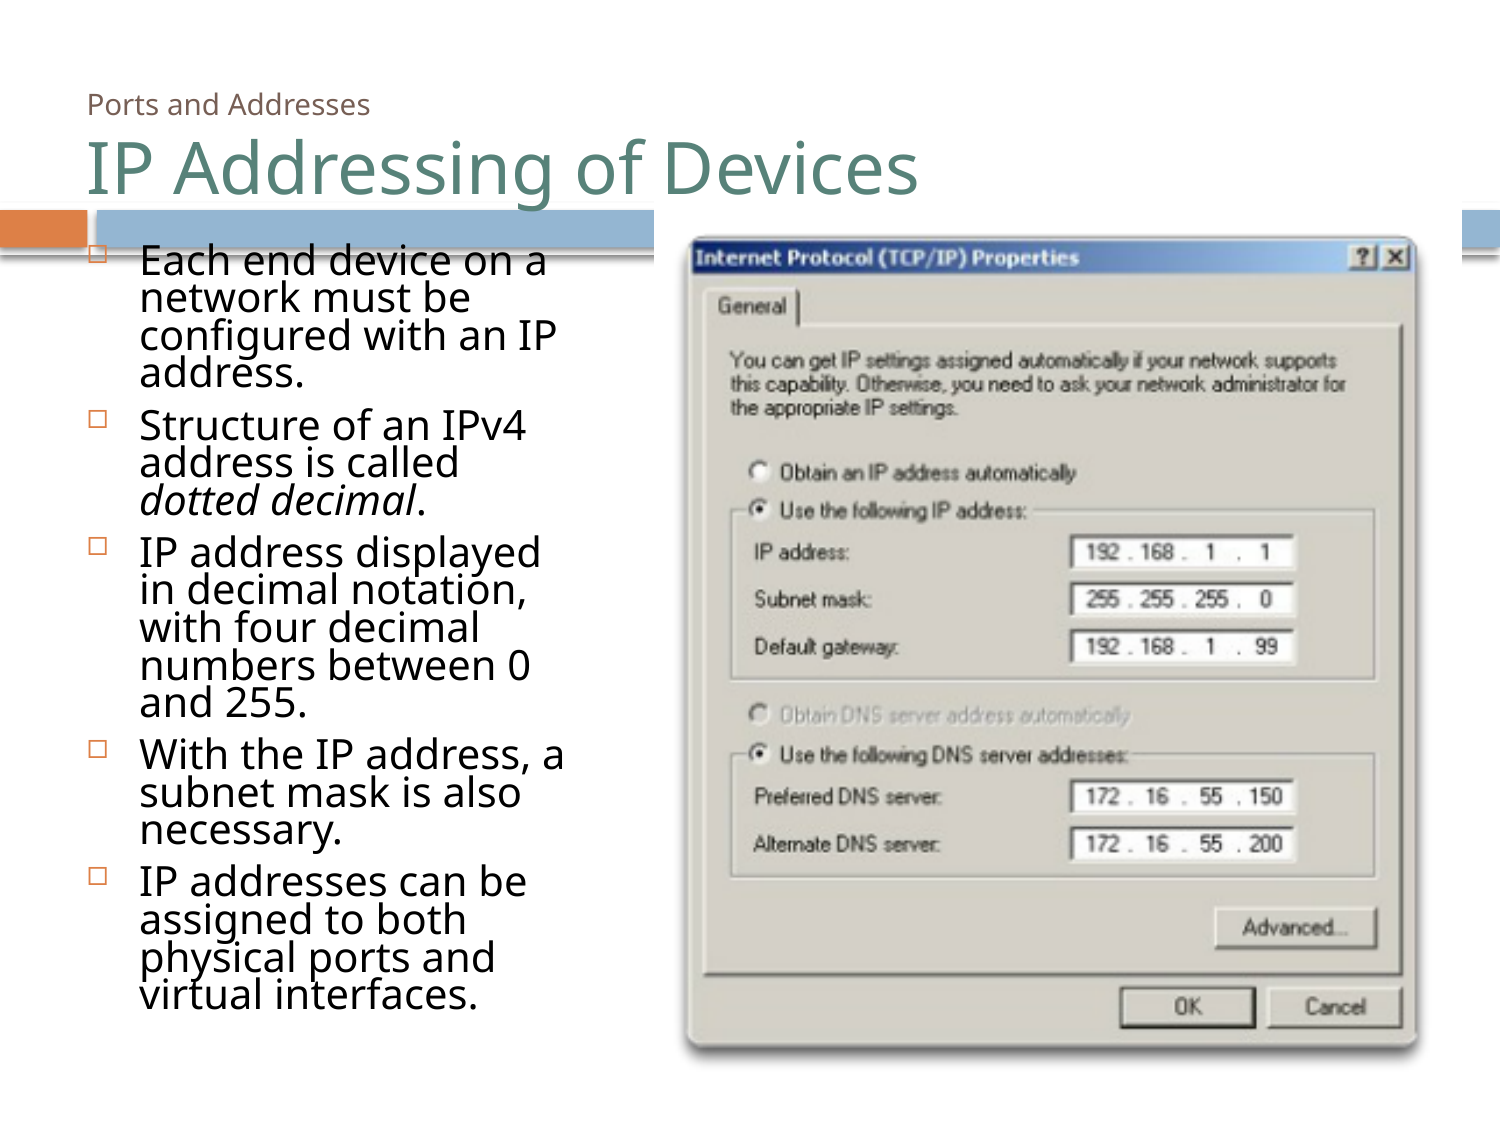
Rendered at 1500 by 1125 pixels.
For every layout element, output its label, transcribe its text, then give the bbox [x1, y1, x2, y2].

title Ports and Addresses IP Addressing of Devices [71, 78, 1409, 217]
list Each end device on a network must be configured with an IP address. Structure of an IPv4 address is called dotted decimal. IP address displayed in decimal notation, with four decimal numbers between 0 and 255. With the IP address, a subnet mask is also necessary. IP addresses can be assigned to both physical ports and virtual interfaces. [71, 237, 598, 1084]
picture [654, 194, 1462, 1084]
